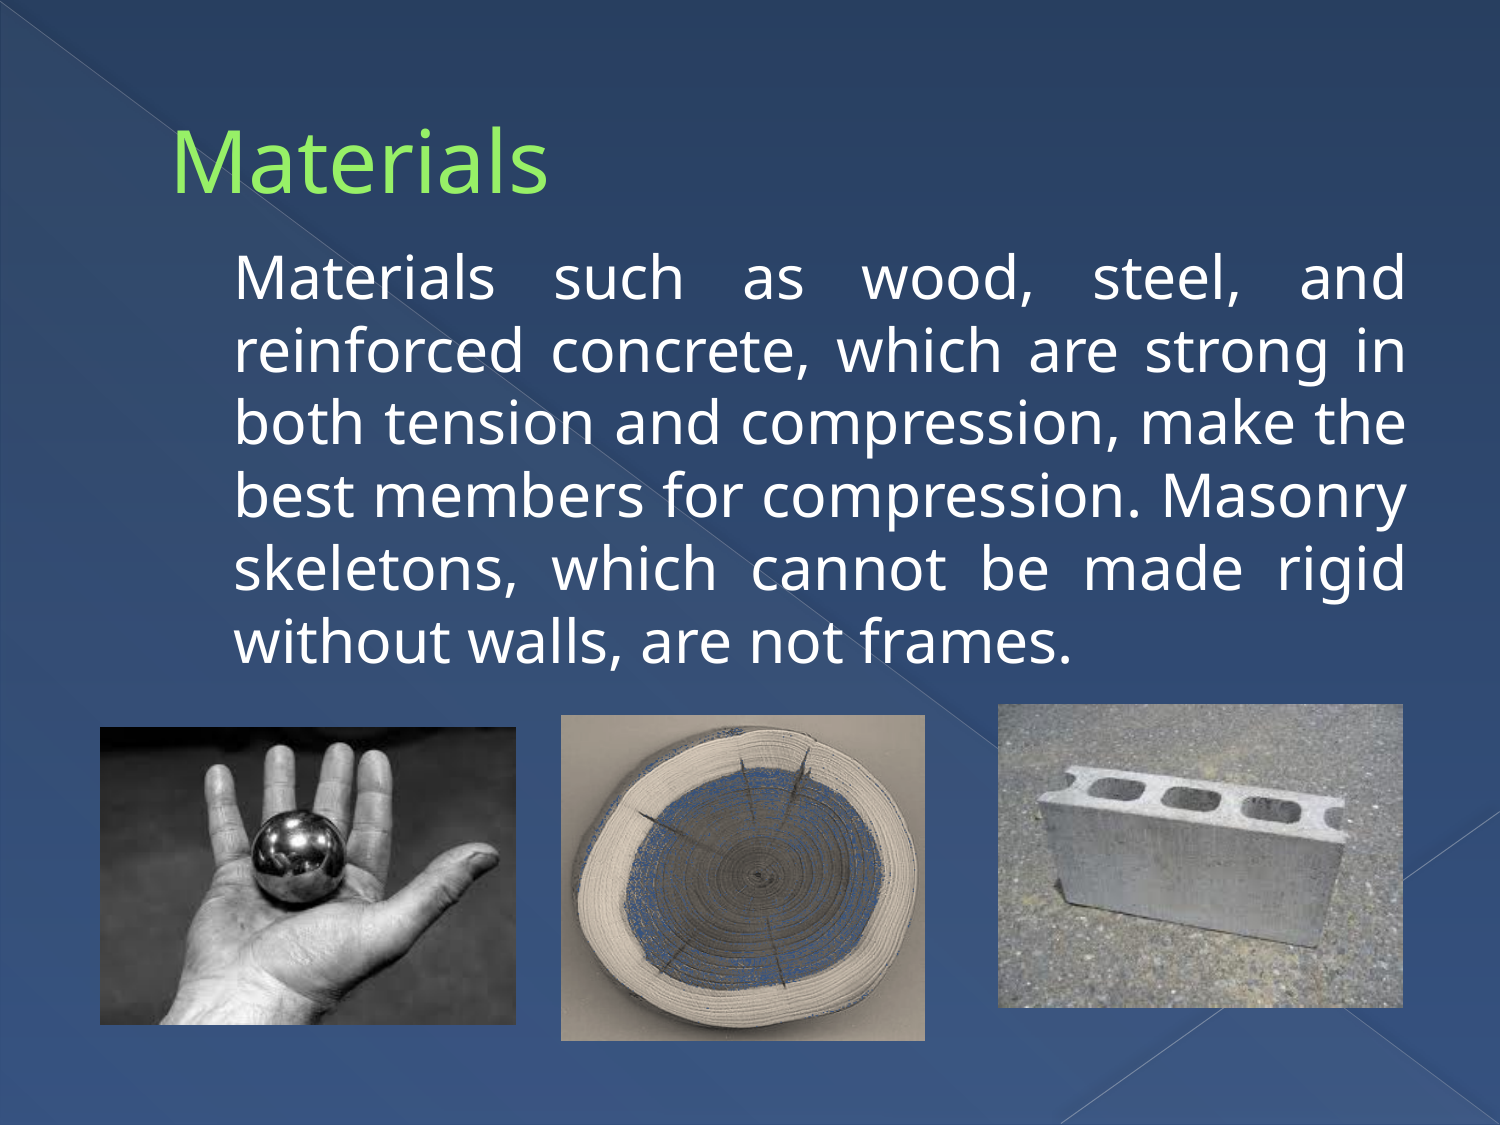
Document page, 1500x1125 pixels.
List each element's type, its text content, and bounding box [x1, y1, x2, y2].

picture [560, 715, 925, 1042]
picture [100, 727, 517, 1025]
list Materials such as wood, steel, and reinforced concrete, which are strong in both tension and compression, make the best members for compression. Masonry skeletons, which cannot be made rigid without walls, are not frames. [147, 231, 1423, 998]
picture [997, 703, 1403, 1008]
title Materials [75, 43, 1425, 274]
